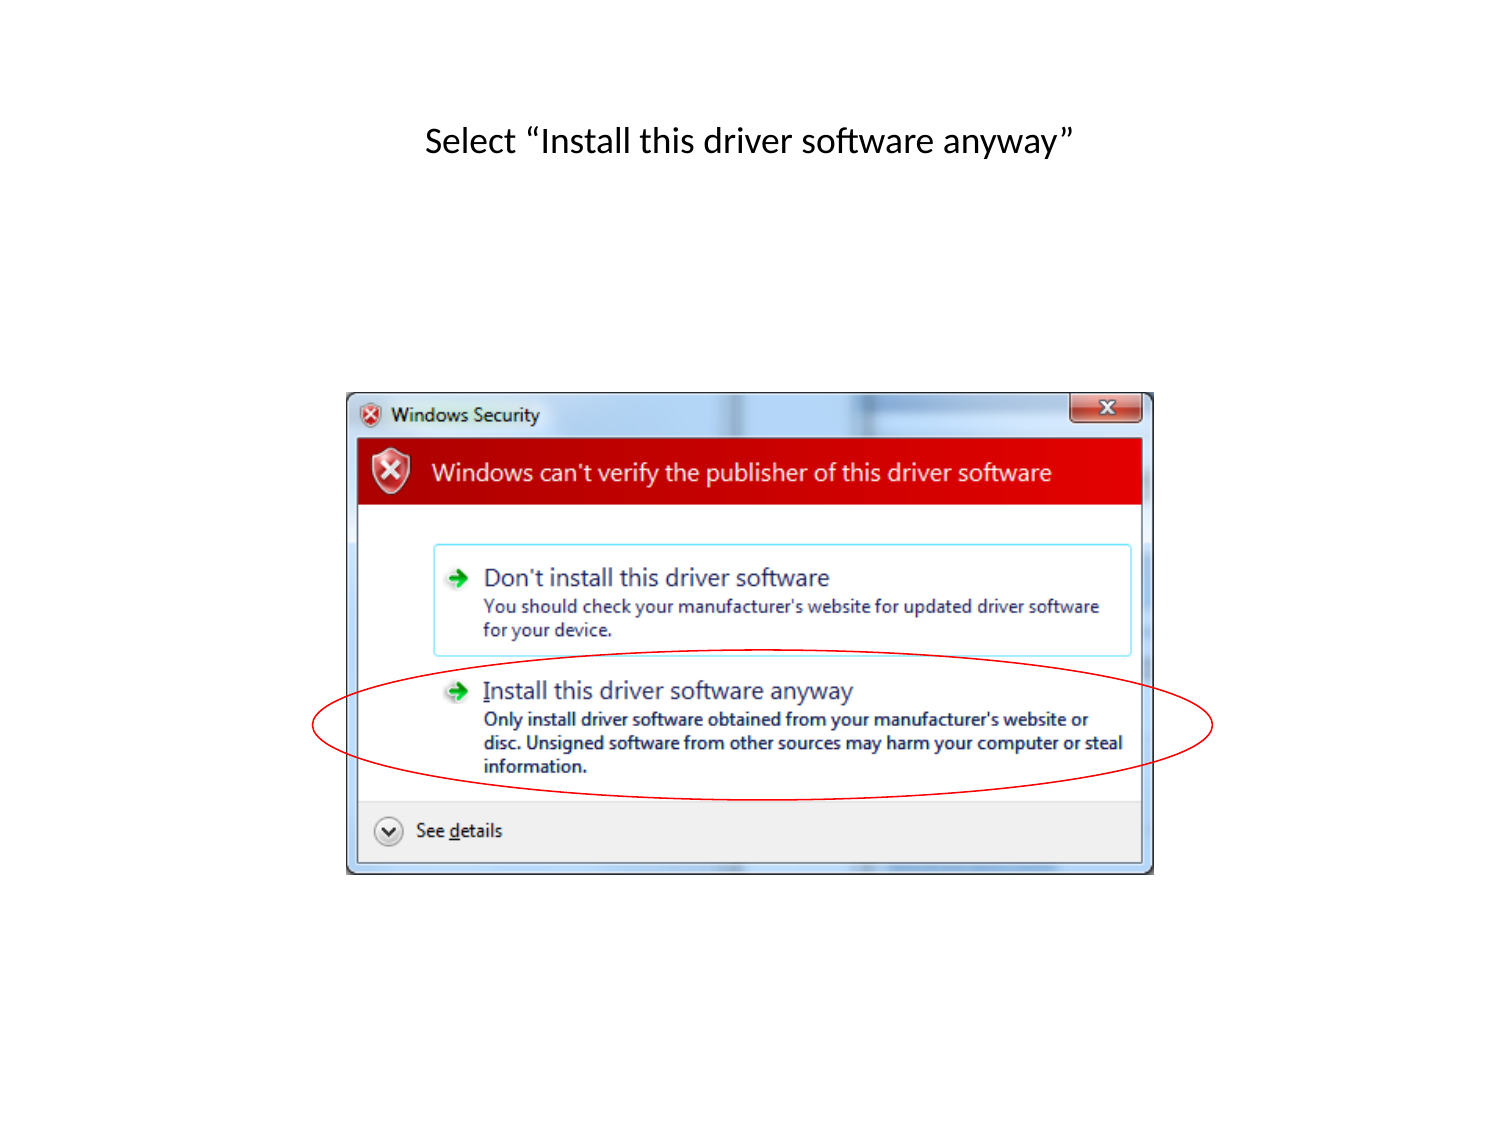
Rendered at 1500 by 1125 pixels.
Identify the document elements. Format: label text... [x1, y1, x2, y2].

text_box [312, 698, 341, 752]
text_box [1157, 688, 1213, 762]
title Select “Install this driver software anyway” [74, 44, 1426, 233]
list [346, 392, 1154, 875]
